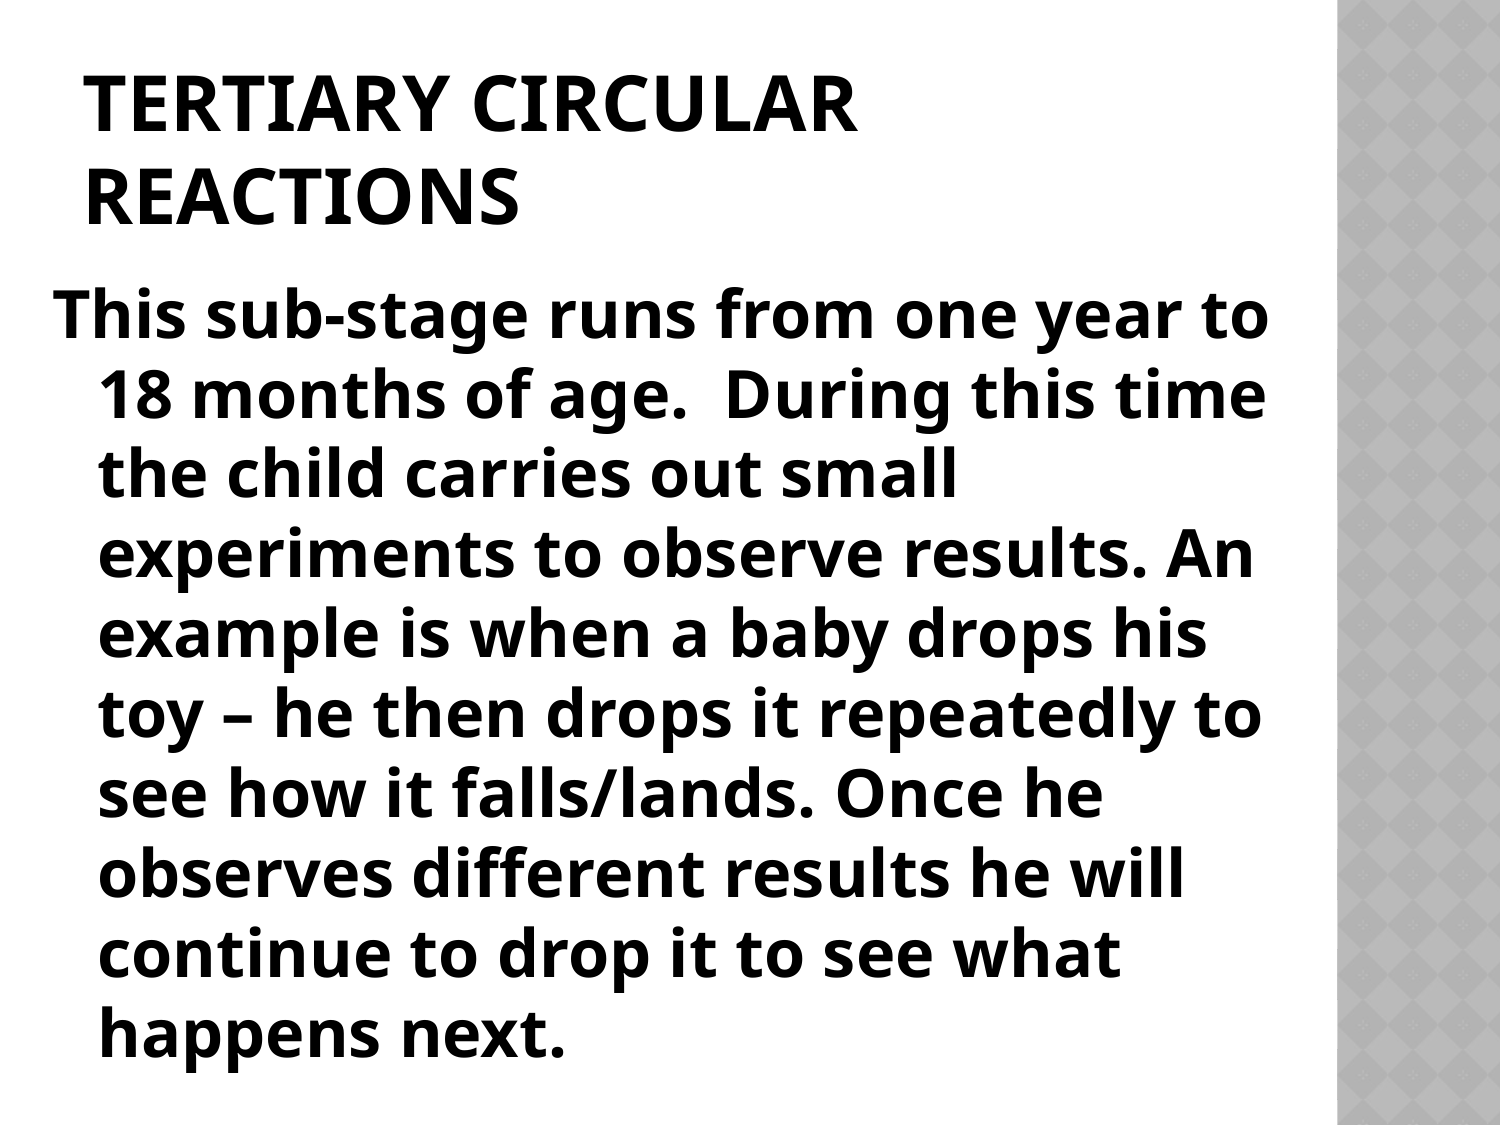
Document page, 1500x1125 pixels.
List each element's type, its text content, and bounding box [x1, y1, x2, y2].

list This sub-stage runs from one year to 18 months of age. During this time the child carries out small experiments to observe results. An example is when a baby drops his toy – he then drops it repeatedly to see how it falls/lands. Once he observes different results he will continue to drop it to see what happens next. [37, 264, 1300, 1059]
title Tertiary Circular Reactions [75, 52, 1263, 240]
